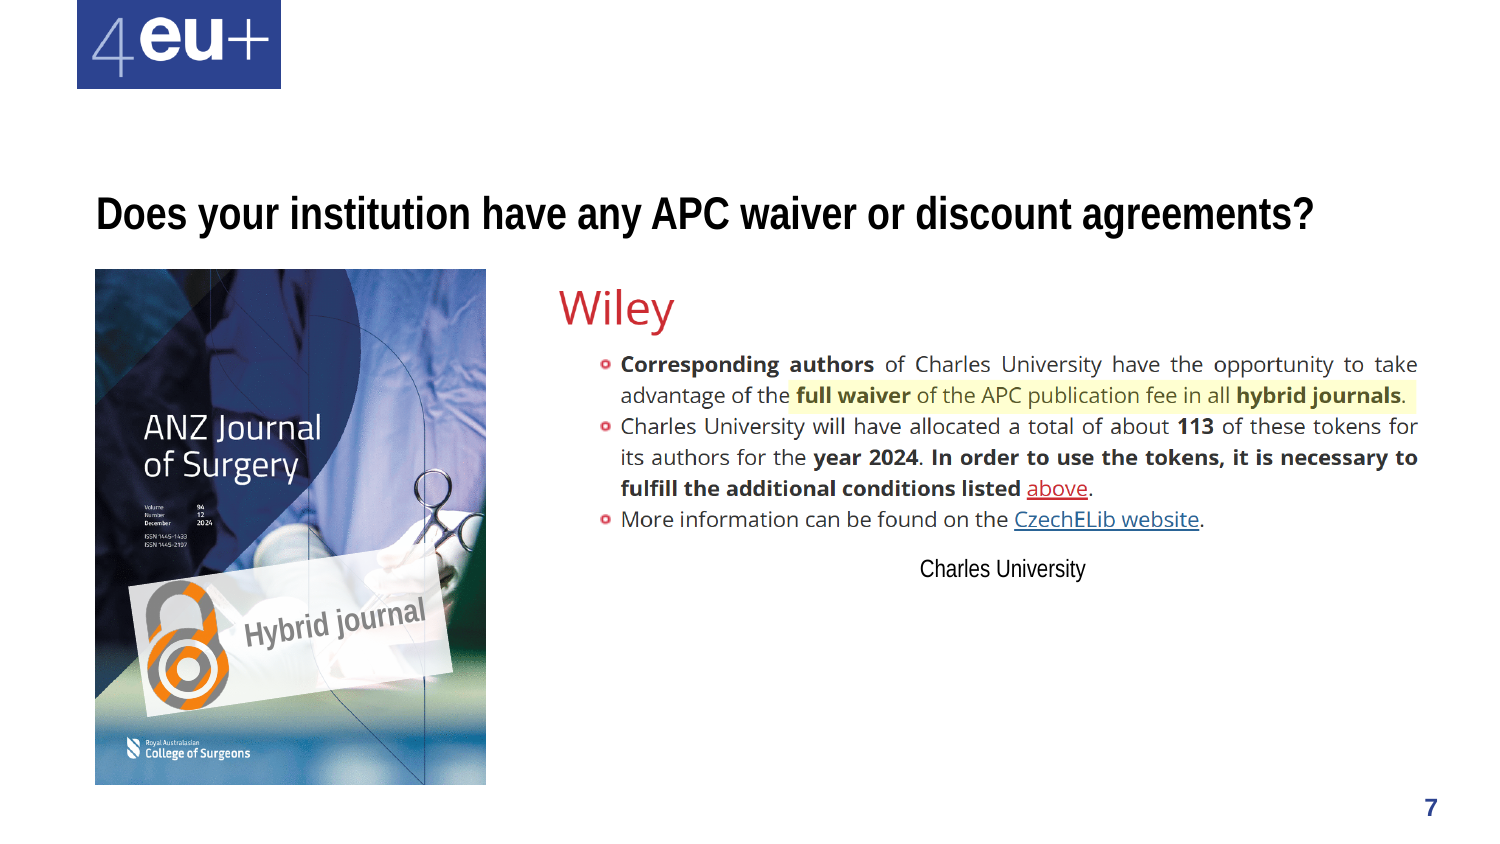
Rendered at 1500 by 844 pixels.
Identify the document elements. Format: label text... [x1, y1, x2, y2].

picture [535, 277, 1450, 558]
picture [95, 269, 486, 785]
list Charles University [548, 566, 1439, 611]
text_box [135, 563, 446, 696]
title Does your institution have any APC waiver or discount agreements? [62, 176, 1439, 279]
picture [77, 0, 281, 89]
slide_number 7 [1356, 784, 1439, 830]
